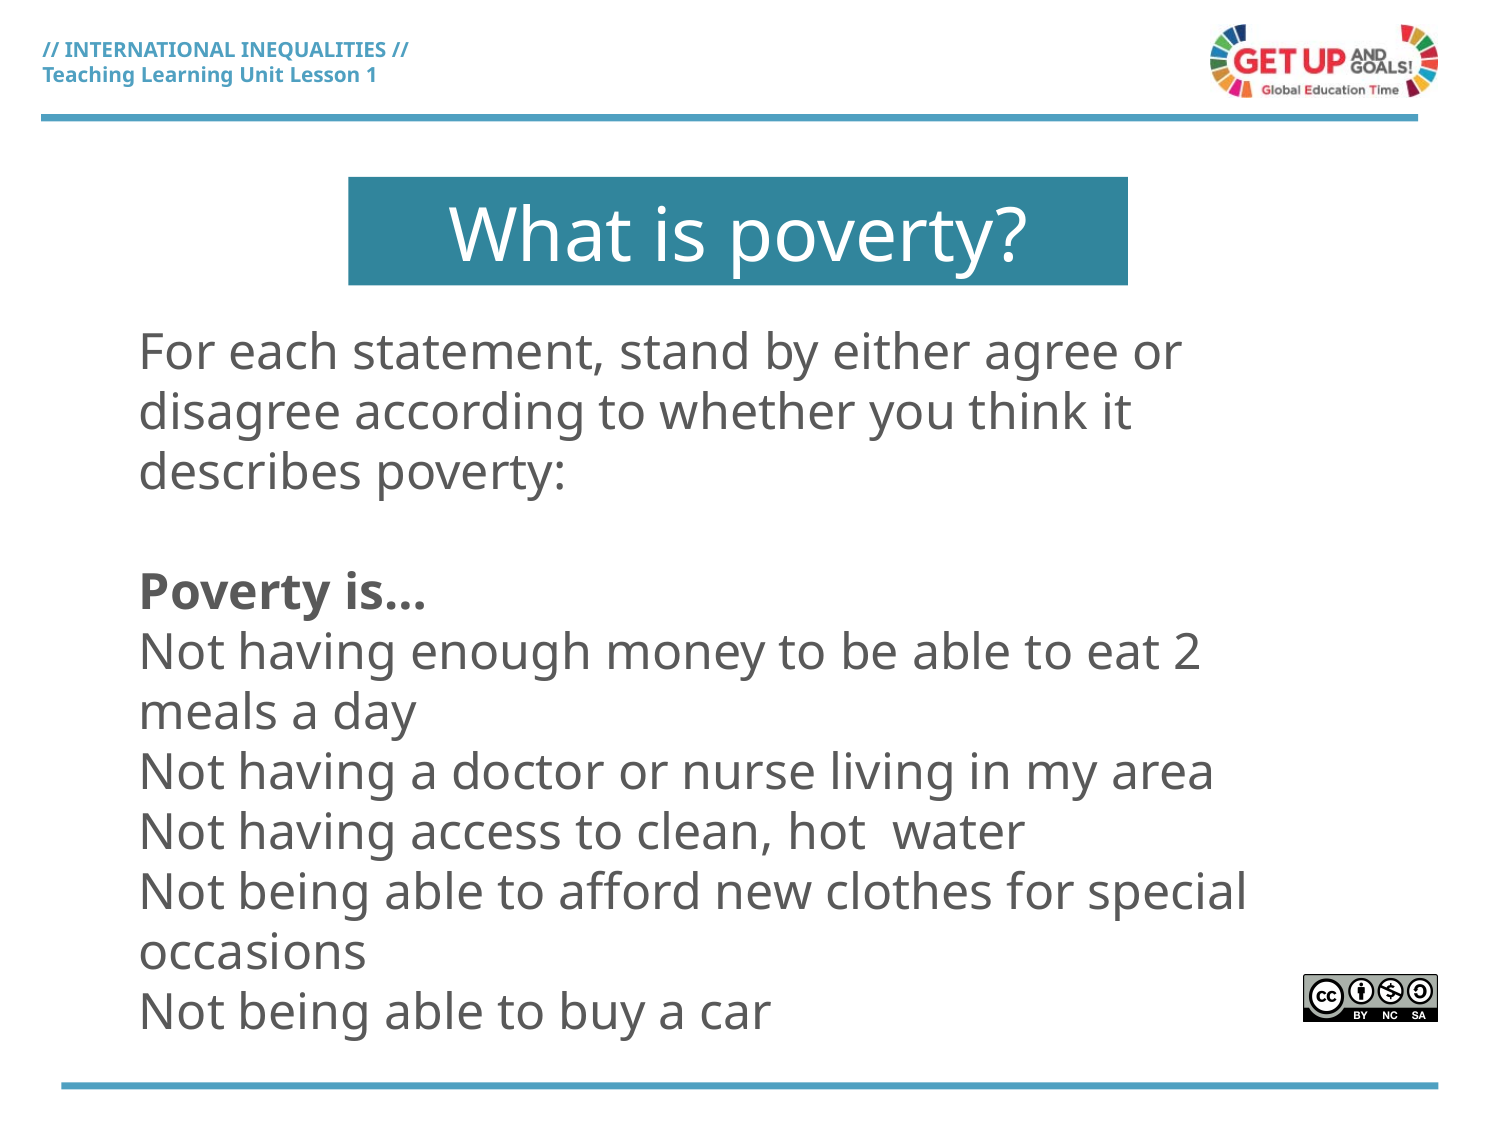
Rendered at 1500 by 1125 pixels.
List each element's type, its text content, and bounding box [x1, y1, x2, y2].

picture [1302, 974, 1438, 1022]
text_box What is poverty? [348, 176, 1128, 286]
text_box [41, 114, 1419, 122]
picture [1210, 24, 1438, 99]
text_box [61, 1082, 1439, 1090]
text_box // INTERNATIONAL INEQUALITIES // Teaching Learning Unit Lesson 1 [29, 24, 492, 115]
text_box For each statement, stand by either agree or disagree according to whether you think it describes poverty: Poverty is… Not having enough money to be able to eat 2 meals a day Not having a doctor or nurse living in my area Not having access to clean, hot water Not being able to afford new clothes for special occasions Not being able to buy a car [123, 312, 1353, 1048]
